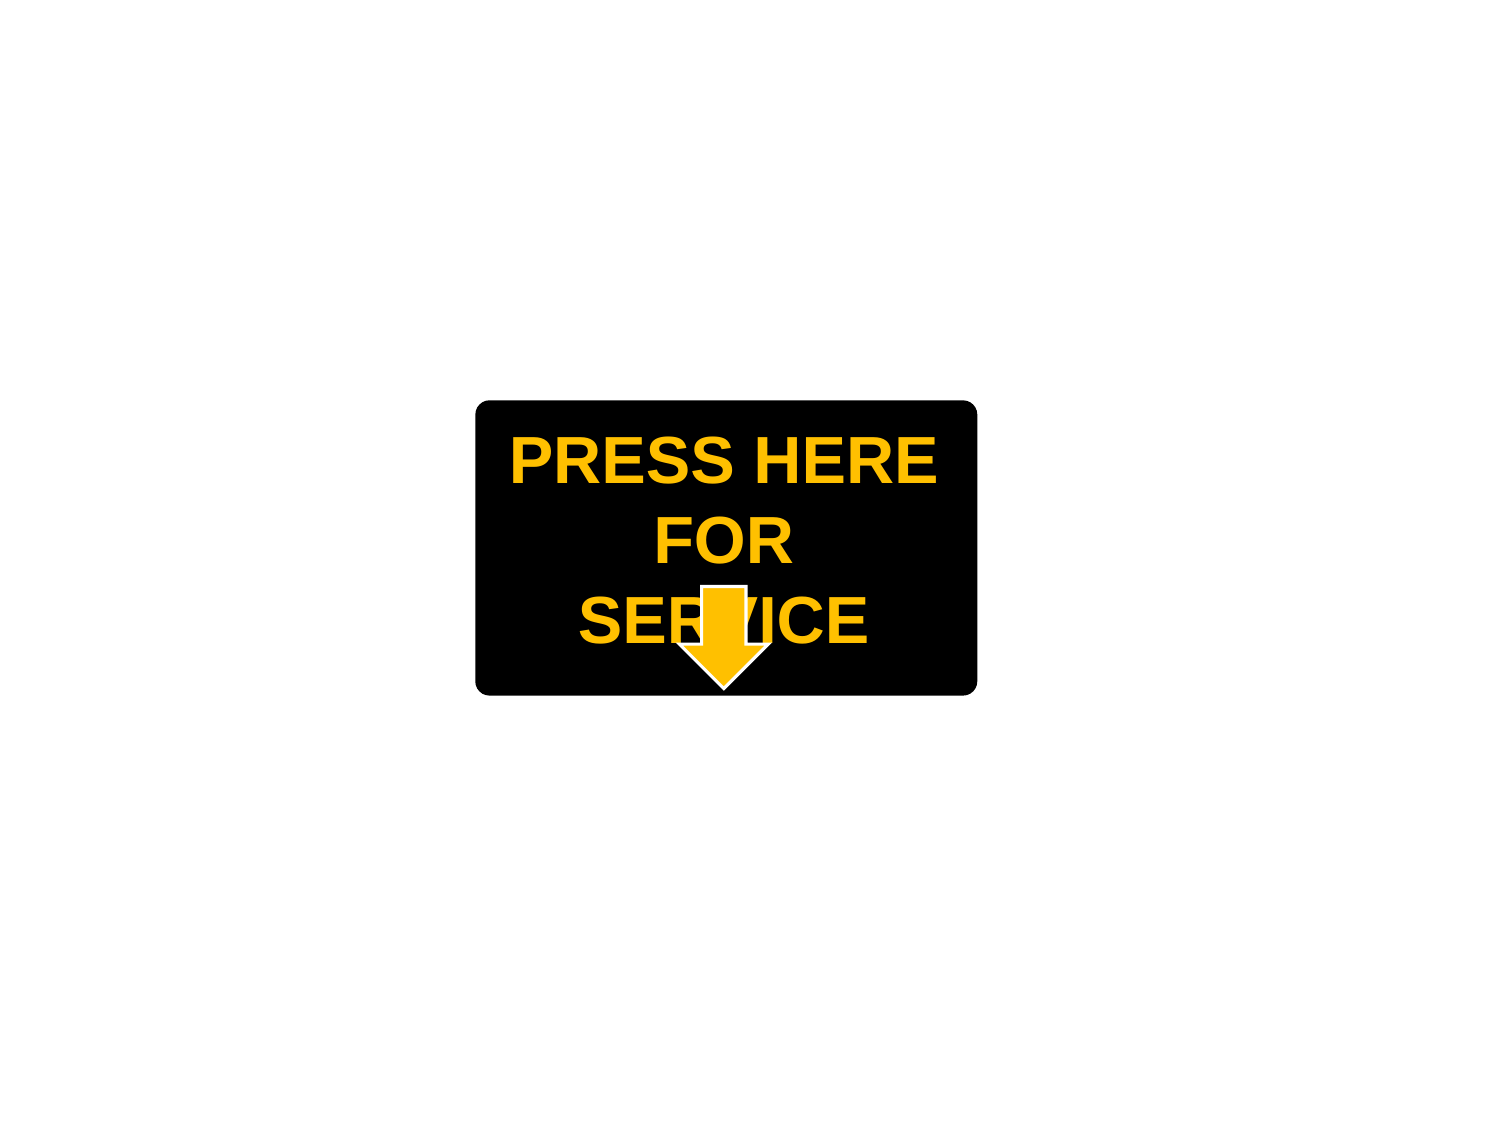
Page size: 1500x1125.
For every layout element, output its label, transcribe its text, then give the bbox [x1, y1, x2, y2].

text_box [675, 584, 773, 691]
text_box [473, 398, 979, 698]
text_box PRESS HERE FOR SERVICE [487, 409, 961, 665]
